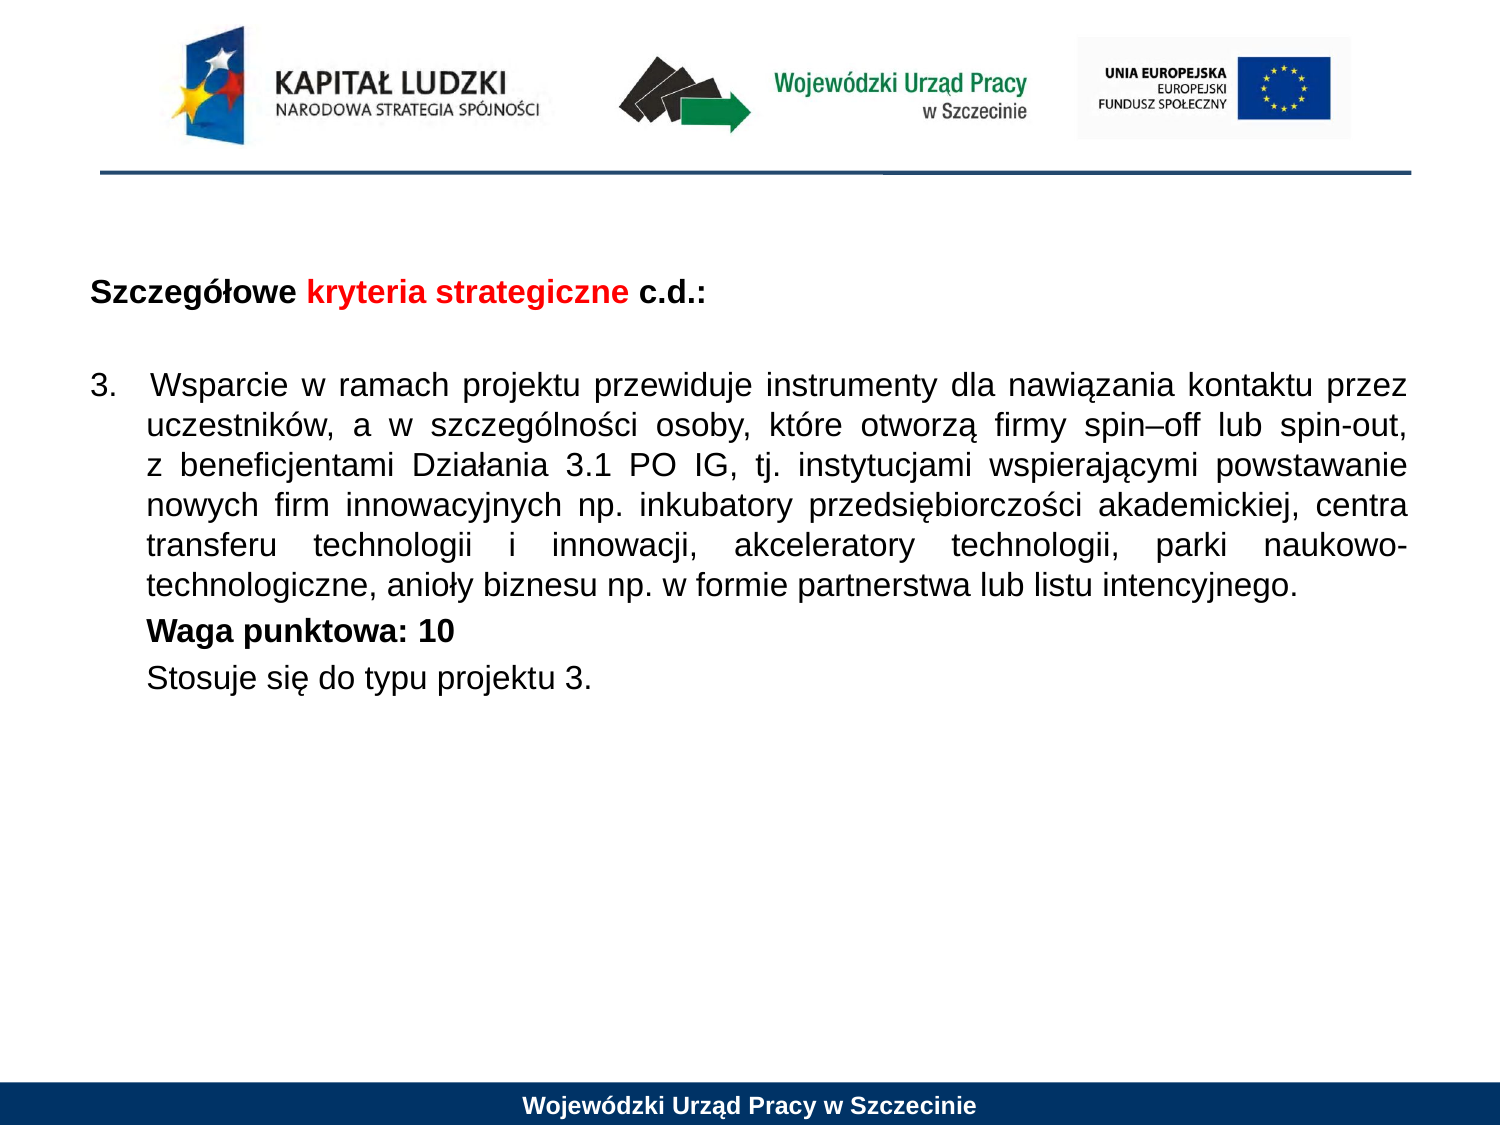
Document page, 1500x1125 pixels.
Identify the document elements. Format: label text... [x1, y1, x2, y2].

list Szczegółowe kryteria strategiczne c.d.: 3. Wsparcie w ramach projektu przewiduje instrumenty dla nawiązania kontaktu przez uczestników, a w szczególności osoby, które otworzą firmy spin–off lub spin-out, z beneficjentami Działania 3.1 PO IG, tj. instytucjami wspierającymi powstawanie nowych firm innowacyjnych np. inkubatory przedsiębiorczości akademickiej, centra transferu technologii i innowacji, akceleratory technologii, parki naukowo-technologiczne, anioły biznesu np. w formie partnerstwa lub listu intencyjnego. Waga punktowa: 10 Stosuje się do typu projektu 3. [74, 262, 1426, 1006]
picture [159, 24, 1353, 149]
